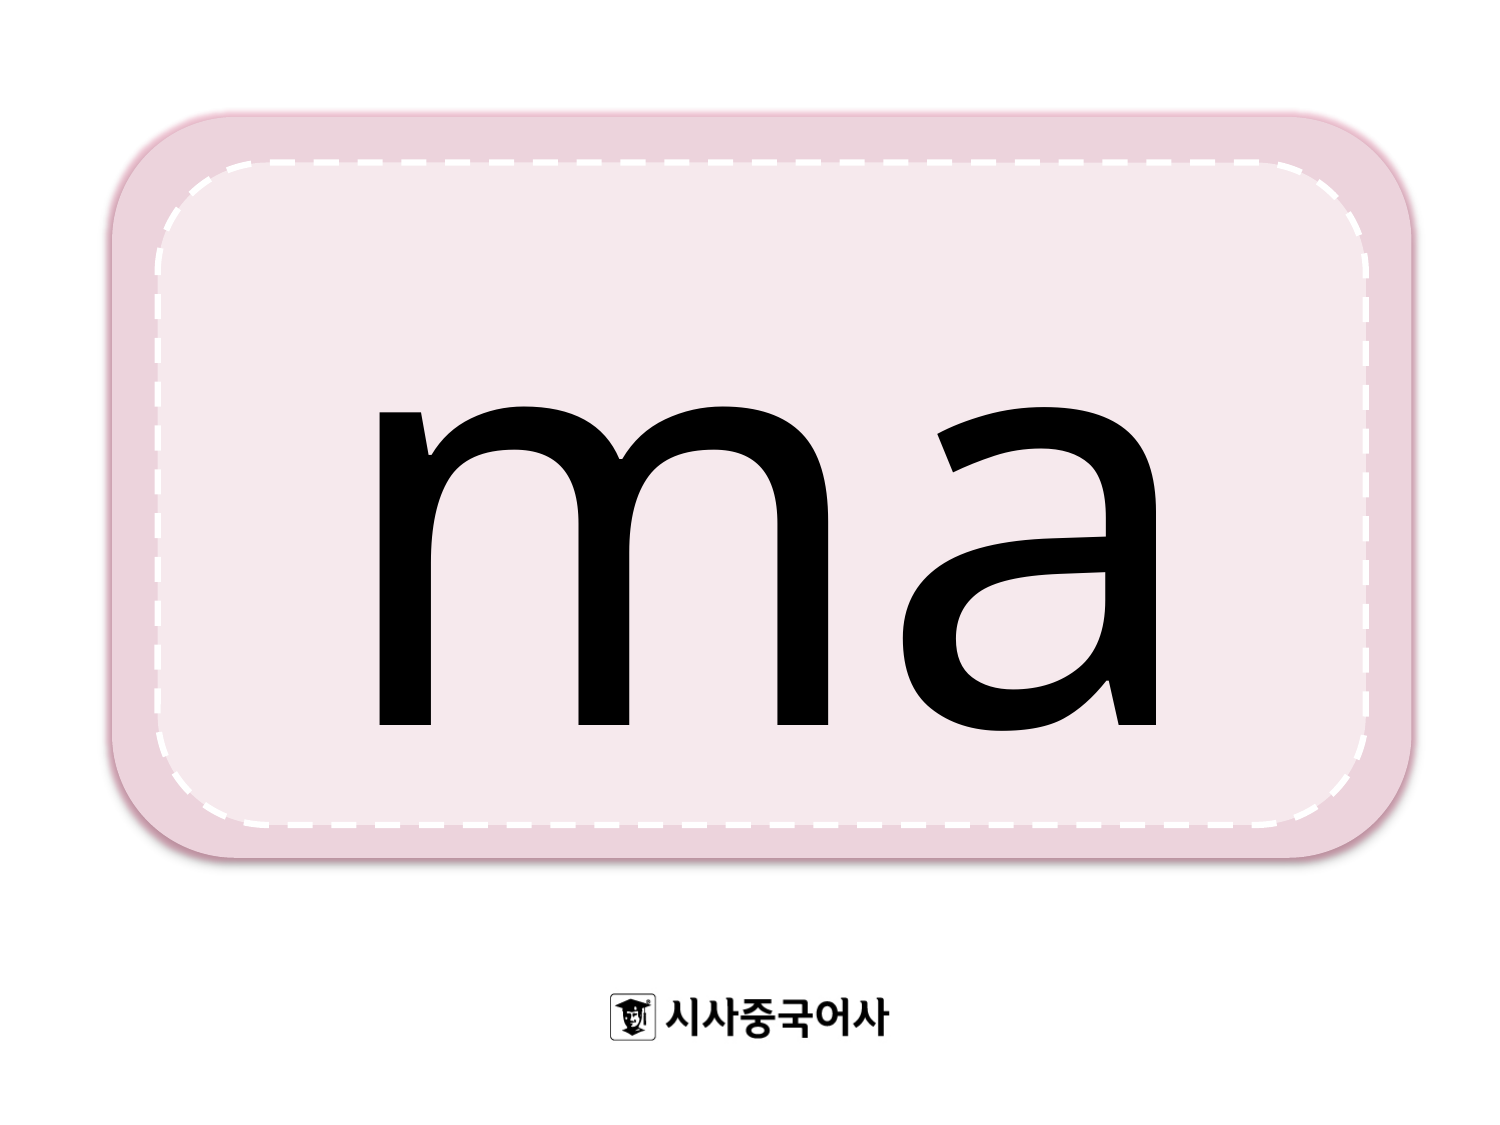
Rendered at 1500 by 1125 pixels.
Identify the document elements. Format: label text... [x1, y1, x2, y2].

text_box ma [162, 160, 1371, 824]
picture [602, 987, 898, 1047]
